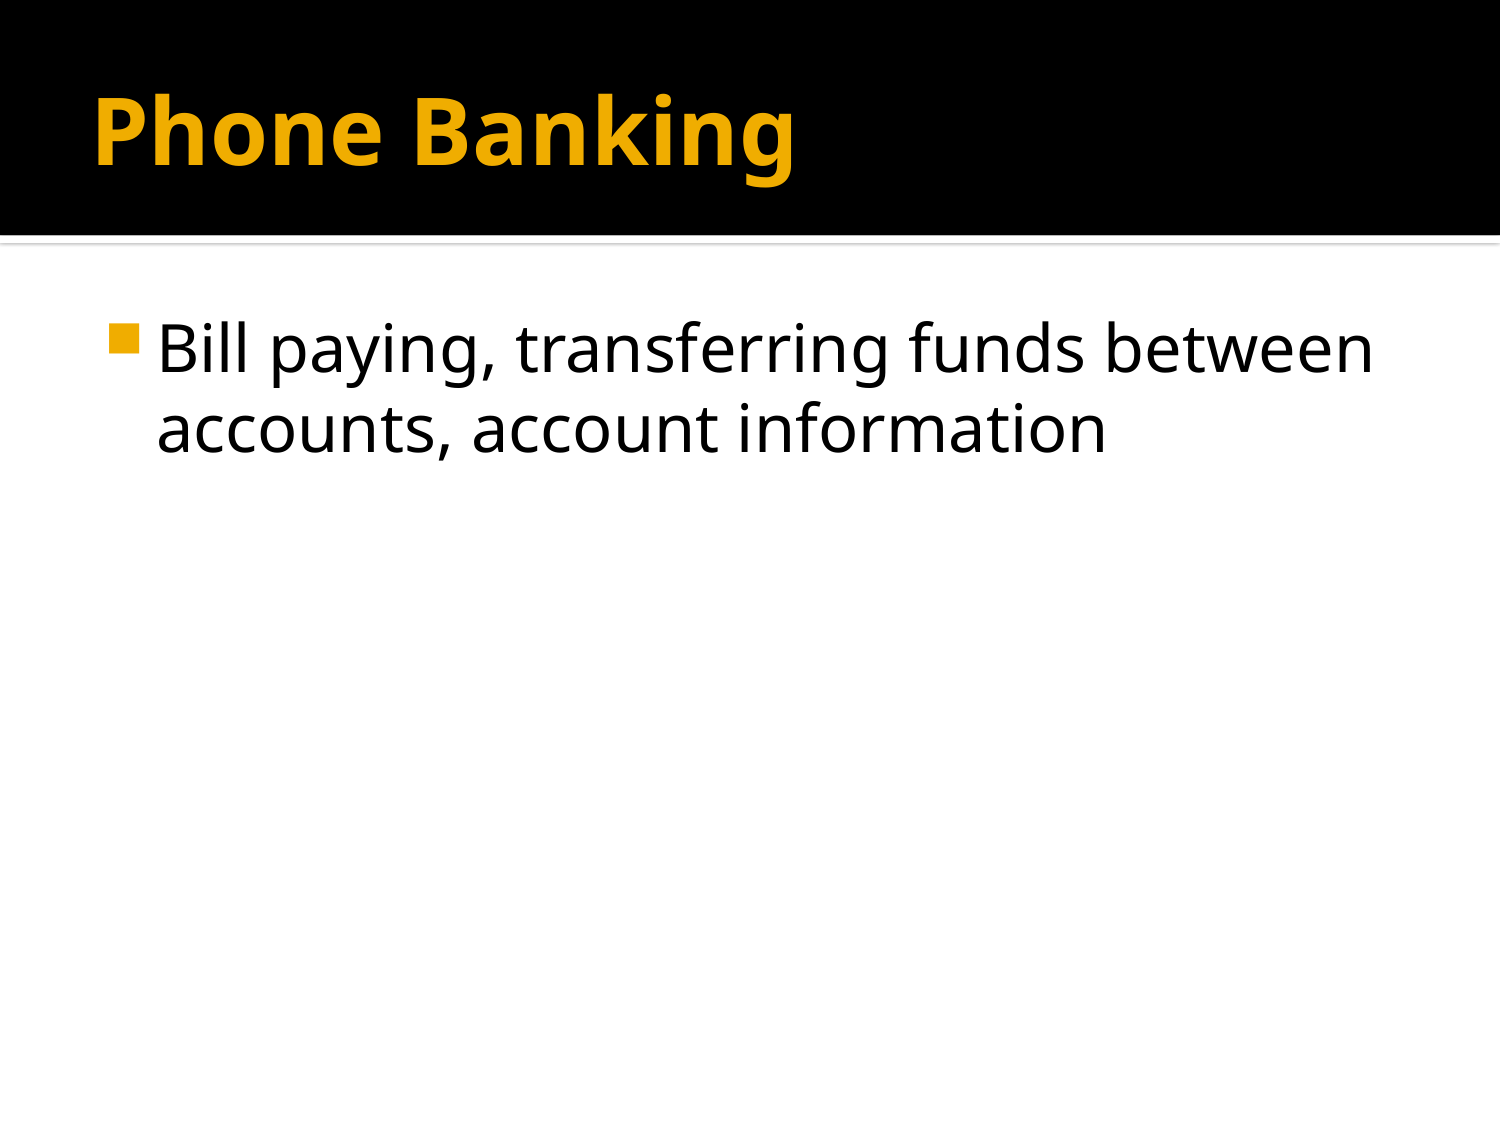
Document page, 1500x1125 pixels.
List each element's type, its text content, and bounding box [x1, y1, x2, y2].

list Bill paying, transferring funds between accounts, account information [75, 291, 1425, 1050]
title Phone Banking [75, 25, 1425, 231]
